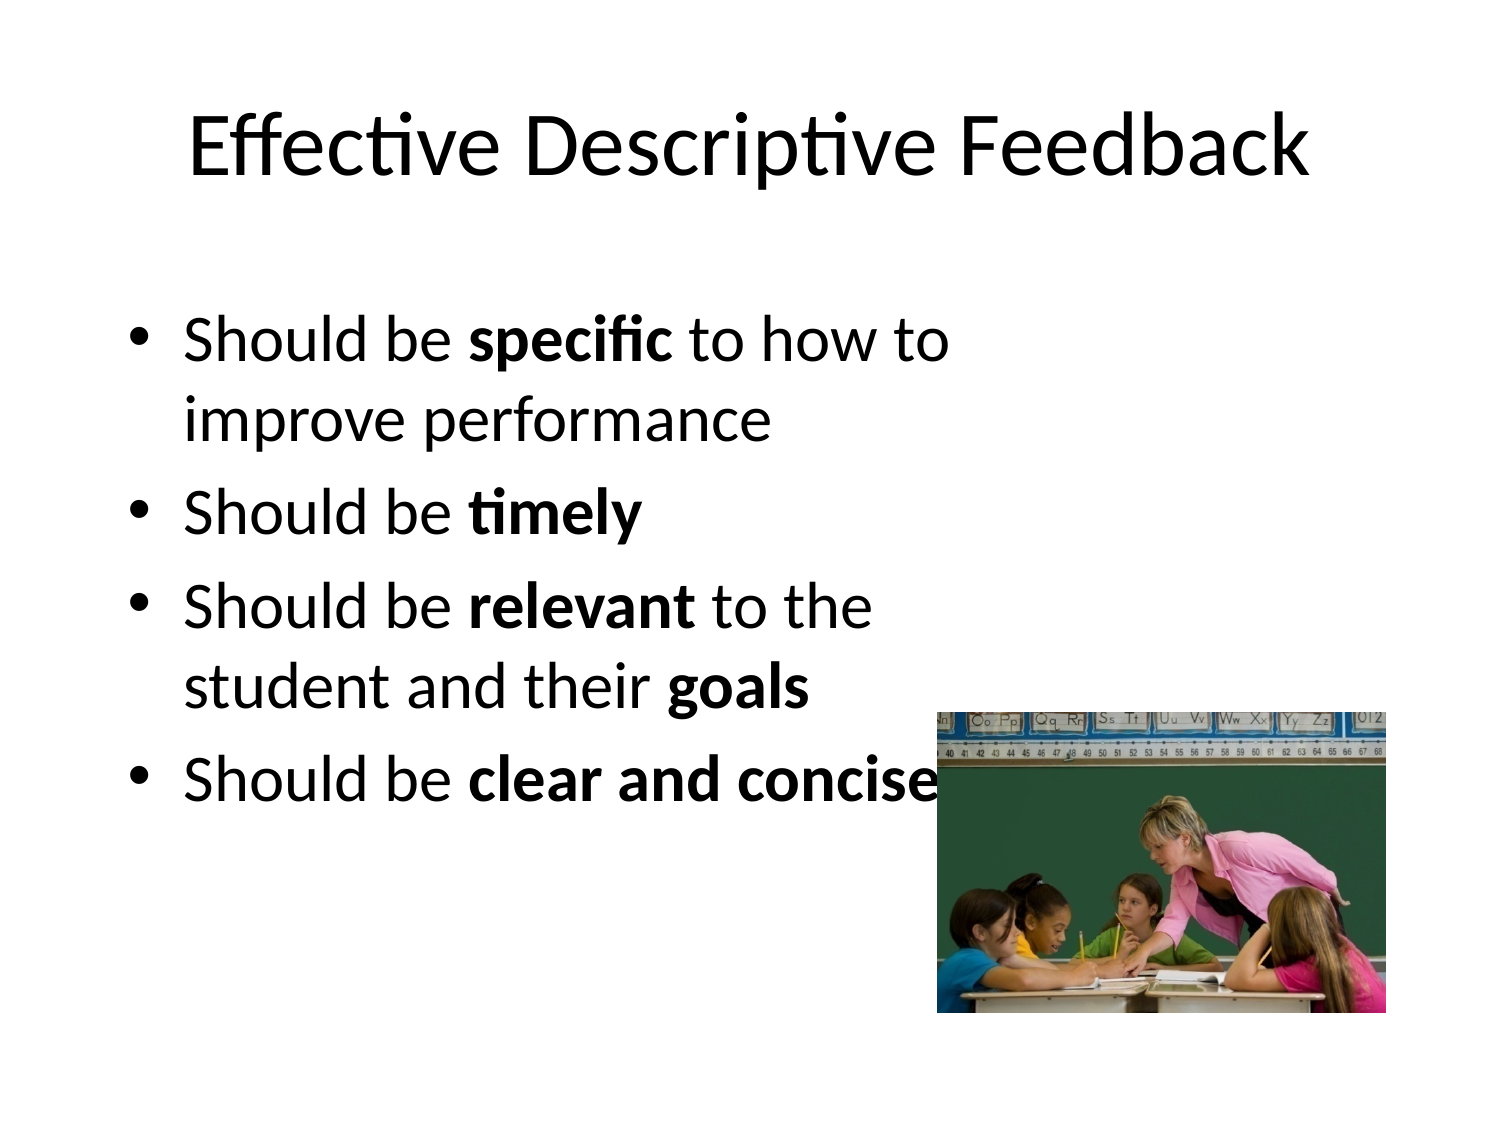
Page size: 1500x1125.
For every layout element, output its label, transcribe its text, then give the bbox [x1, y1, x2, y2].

picture [937, 712, 1386, 1013]
list Should be specific to how to improve performance Should be timely Should be relevant to the student and their goals Should be clear and concise [112, 287, 1063, 1068]
title Effective Descriptive Feedback [75, 45, 1425, 233]
